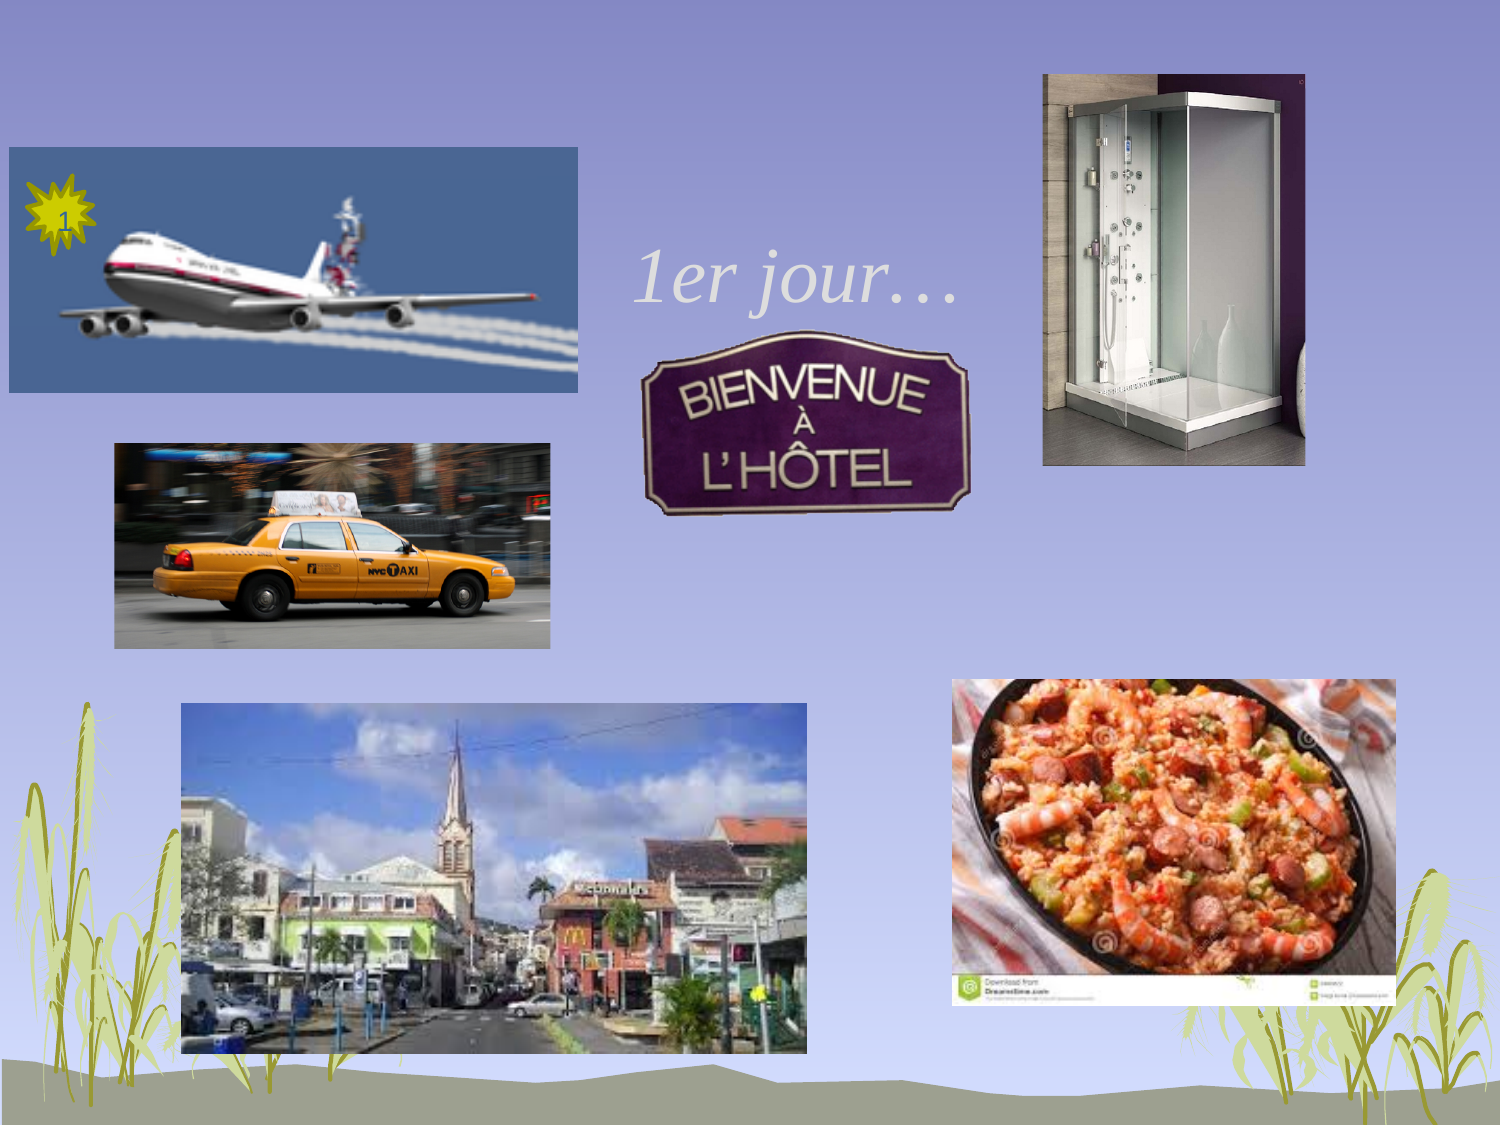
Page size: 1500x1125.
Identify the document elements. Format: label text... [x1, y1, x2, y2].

picture [113, 443, 551, 650]
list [596, 270, 1025, 625]
picture [181, 703, 808, 1054]
picture [952, 678, 1396, 1006]
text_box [26, 175, 95, 255]
title 1er jour… [616, 214, 1037, 327]
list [9, 147, 578, 394]
picture [1042, 74, 1306, 467]
